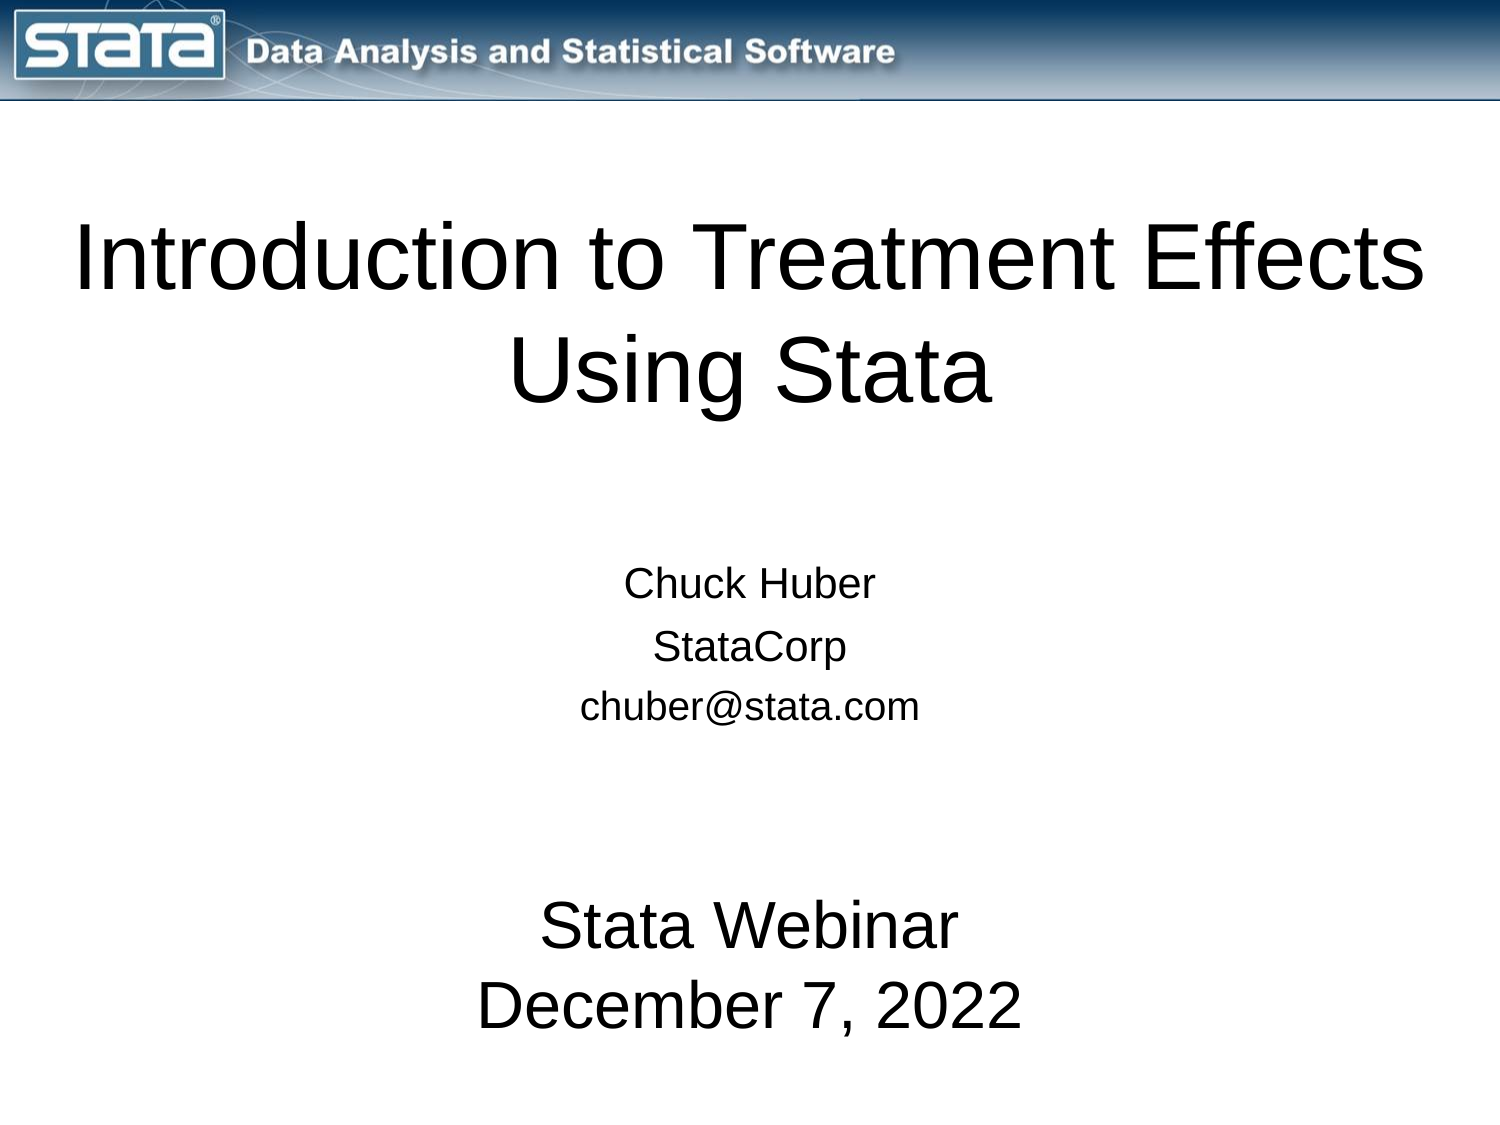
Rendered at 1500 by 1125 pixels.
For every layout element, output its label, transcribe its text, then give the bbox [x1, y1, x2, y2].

subtitle Chuck Huber StataCorp chuber@stata.com [225, 537, 1275, 738]
picture [0, 0, 1500, 102]
text_box Stata Webinar December 7, 2022 [0, 874, 1500, 1050]
title Introduction to Treatment Effects Using Stata [0, 187, 1500, 429]
